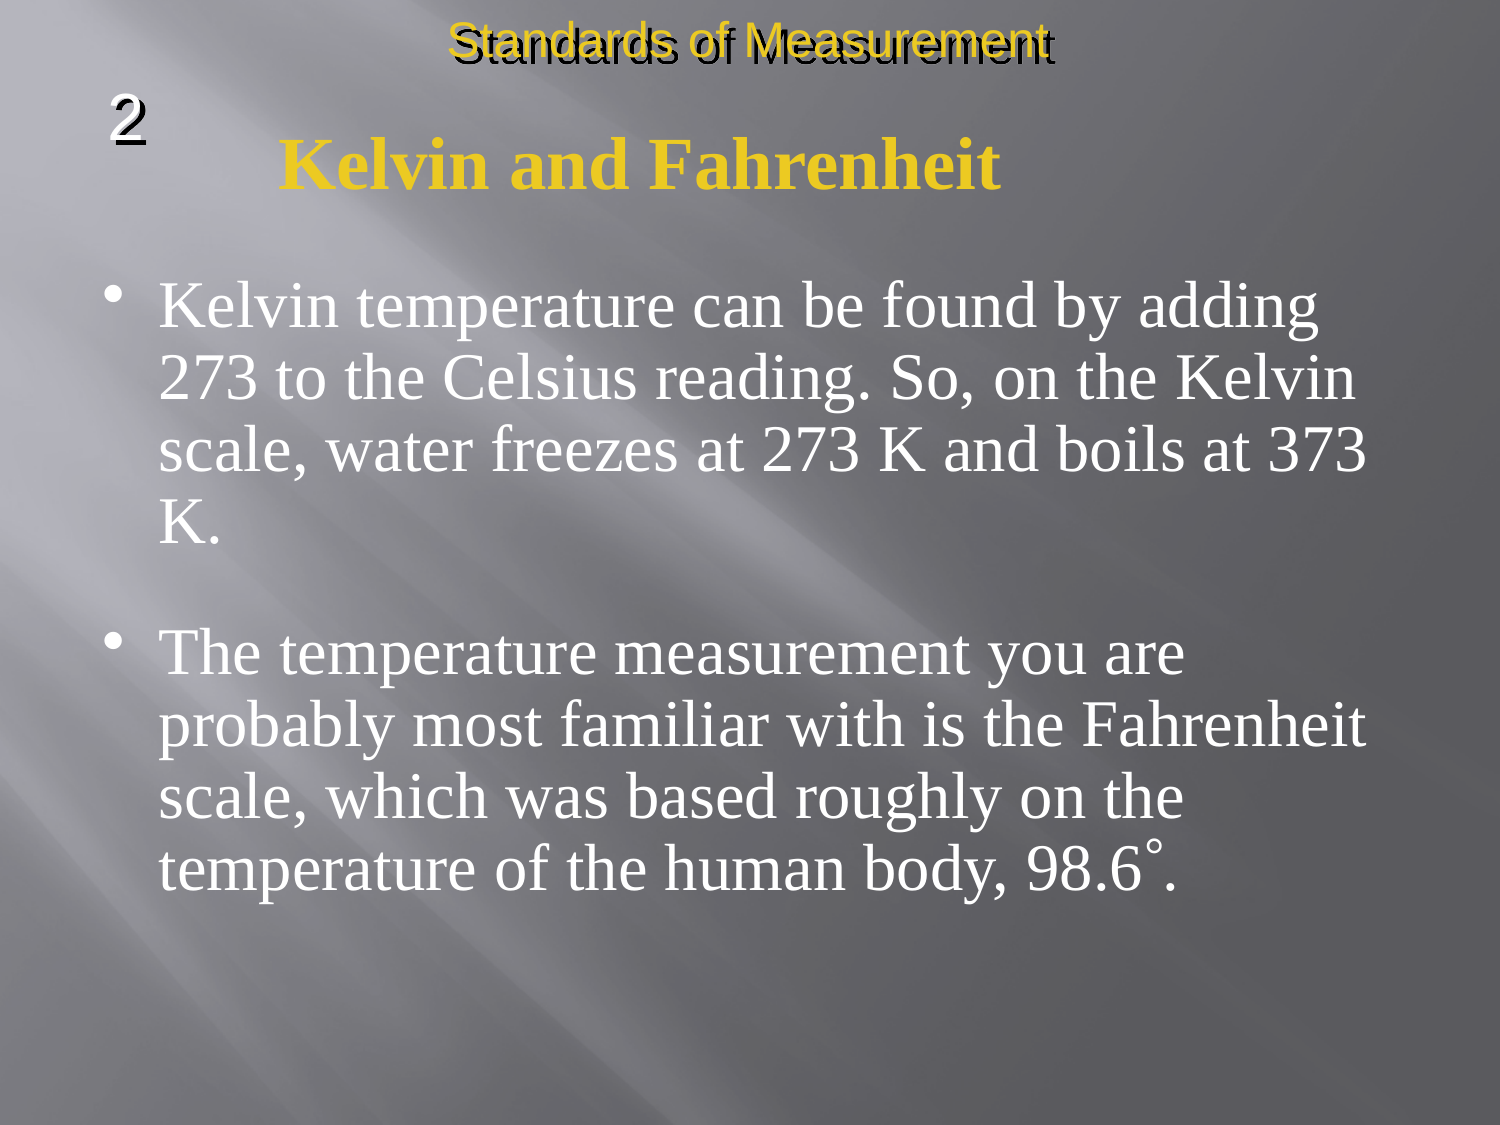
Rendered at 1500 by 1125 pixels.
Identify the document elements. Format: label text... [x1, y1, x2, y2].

text_box Kelvin temperature can be found by adding 273 to the Celsius reading. So, on the Kelvin scale, water freezes at 273 K and boils at 373 K. [87, 262, 1400, 565]
text_box The temperature measurement you are probably most familiar with is the Fahrenheit scale, which was based roughly on the temperature of the human body, 98.6. [87, 609, 1400, 912]
text_box Standards of Measurement [431, 0, 1065, 75]
text_box 2 [93, 66, 160, 162]
text_box Kelvin and Fahrenheit [263, 117, 1036, 214]
